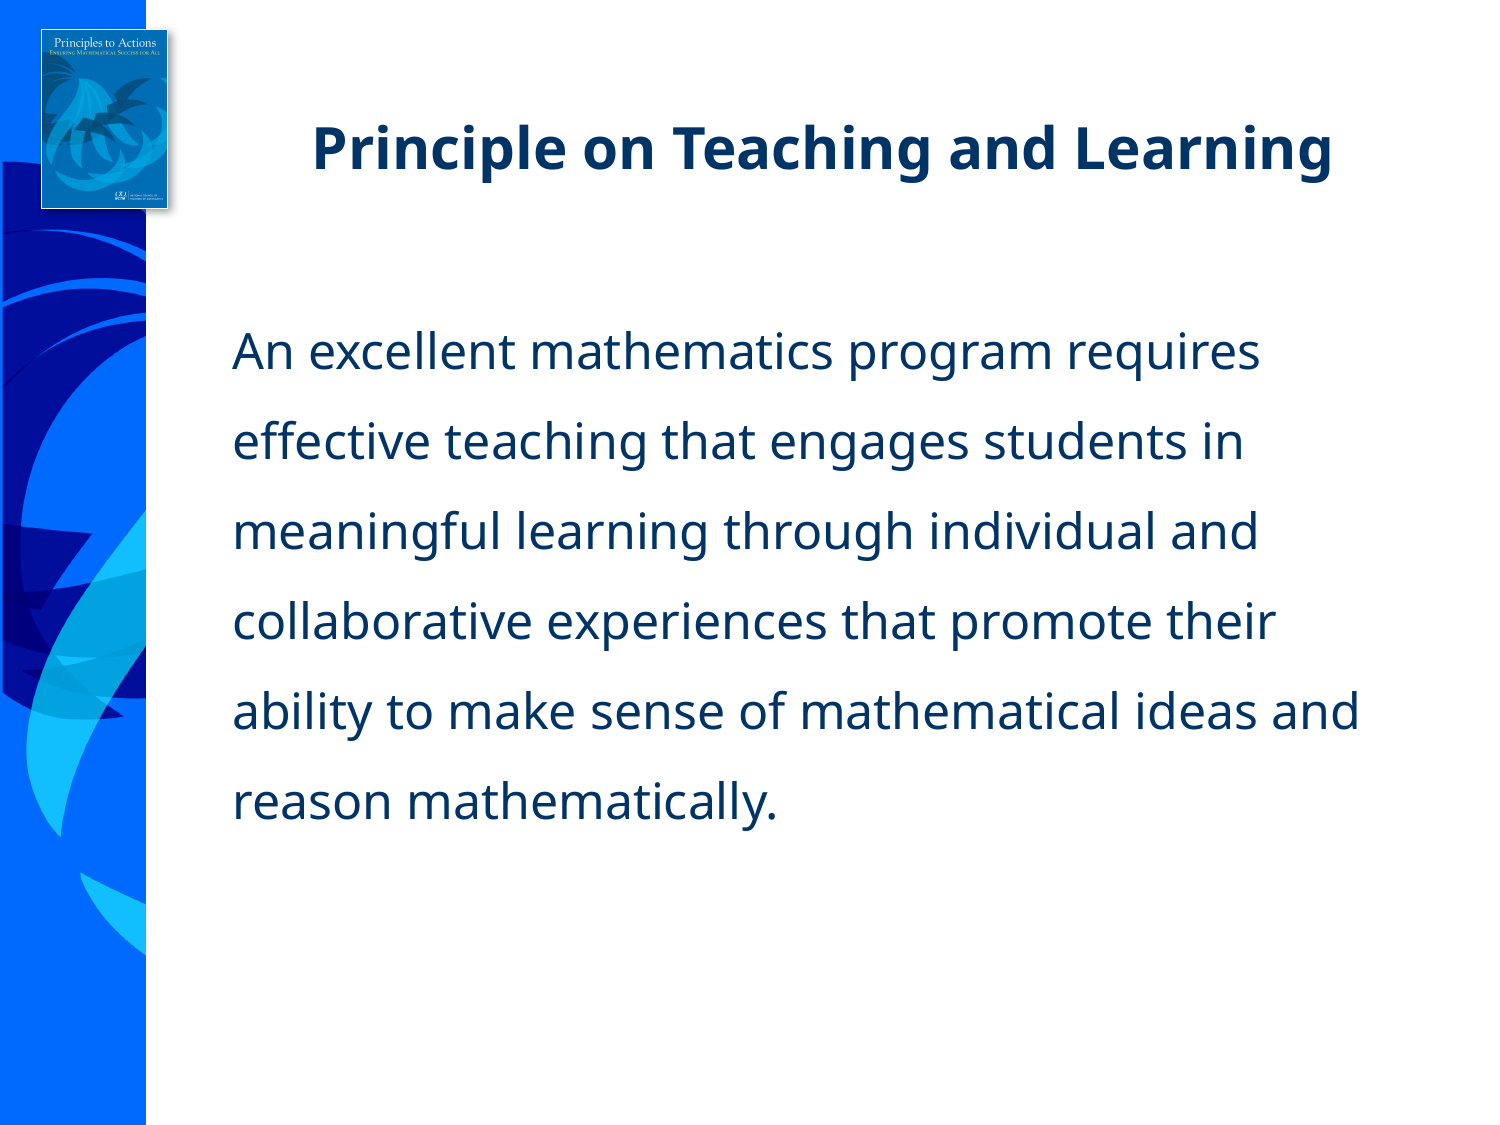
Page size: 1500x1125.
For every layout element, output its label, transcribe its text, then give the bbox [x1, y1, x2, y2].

picture [0, 0, 168, 1125]
text_box Principle on Teaching and Learning [151, 52, 1500, 240]
text_box An excellent mathematics program requires effective teaching that engages students in meaningful learning through individual and collaborative experiences that promote their ability to make sense of mathematical ideas and reason mathematically. [217, 282, 1413, 970]
